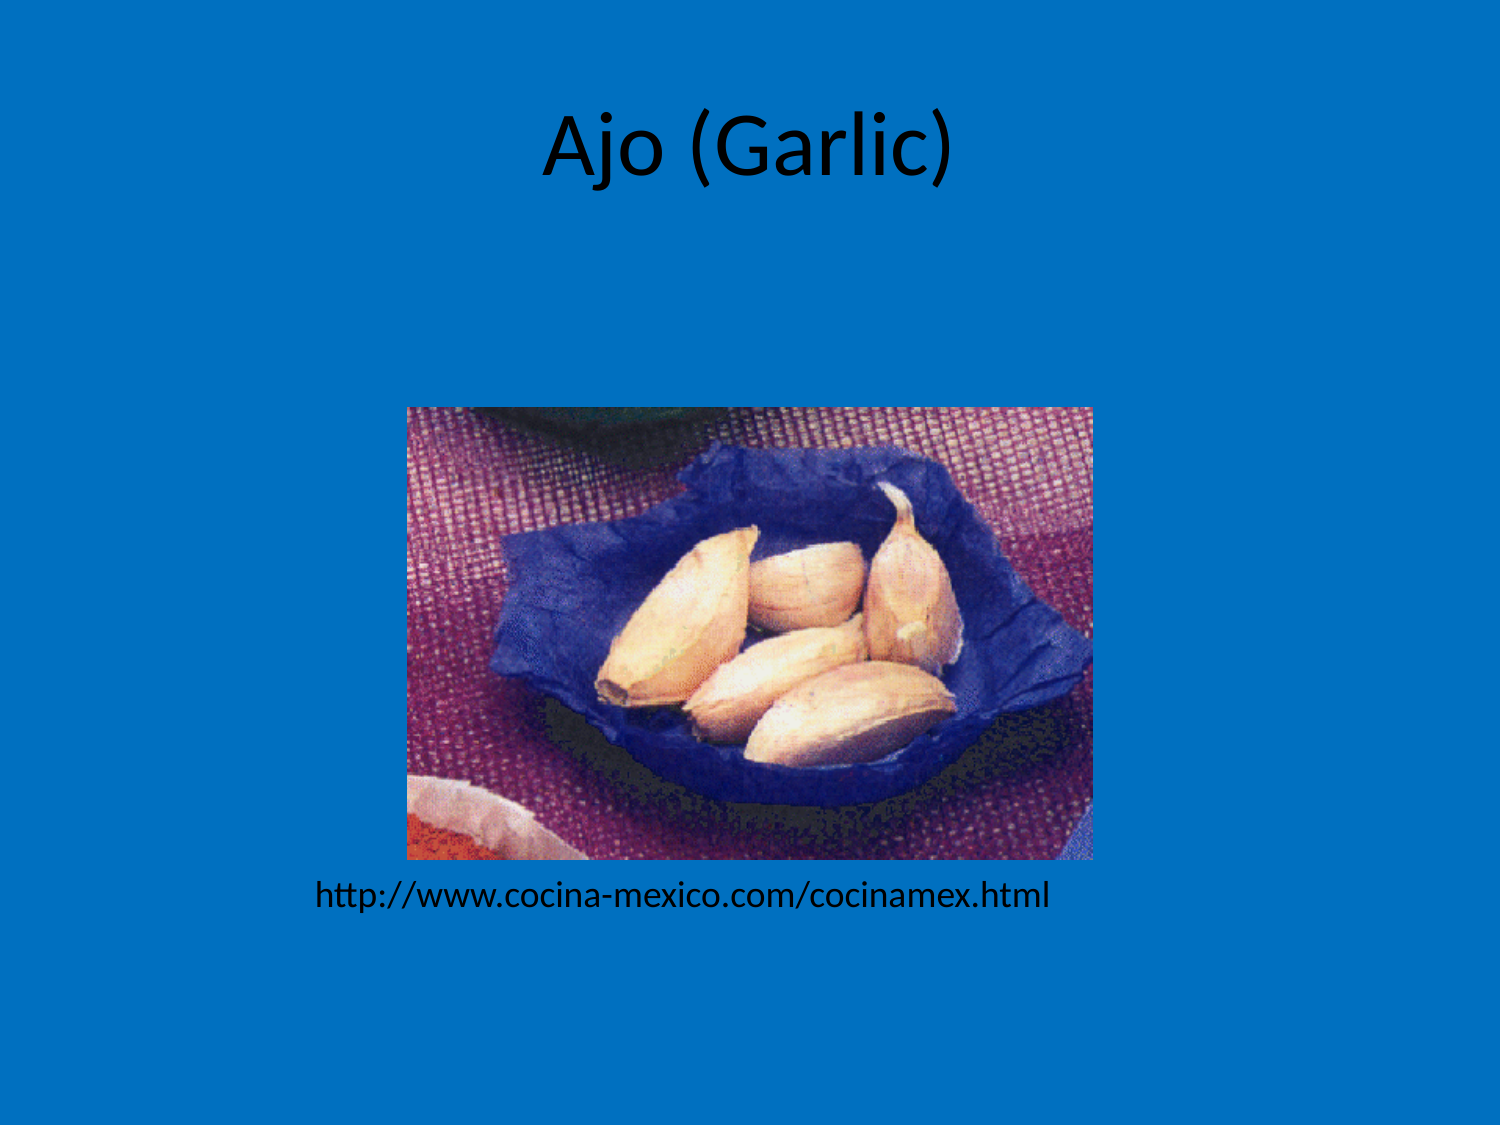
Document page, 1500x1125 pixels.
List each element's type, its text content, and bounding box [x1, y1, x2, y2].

text_box http://www.cocina-mexico.com/cocinamex.html [299, 862, 1200, 923]
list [407, 407, 1093, 860]
title Ajo (Garlic) [75, 45, 1425, 233]
